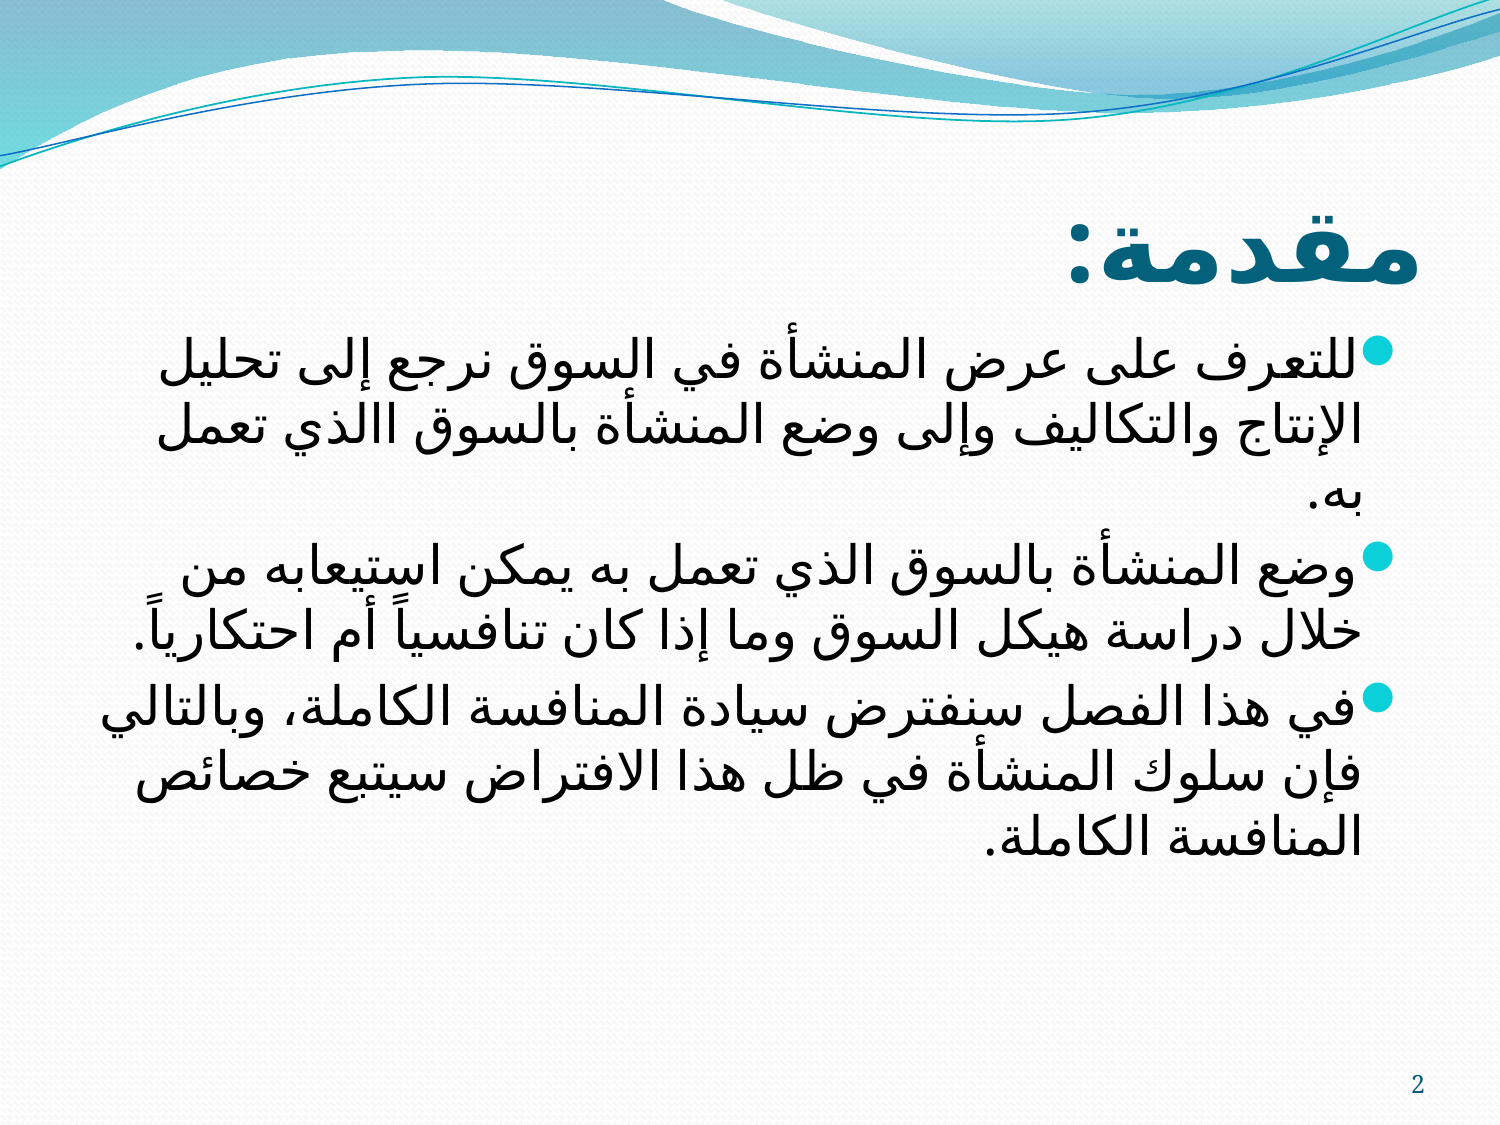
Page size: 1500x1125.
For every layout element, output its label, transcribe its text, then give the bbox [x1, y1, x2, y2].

slide_number 2 [1299, 1042, 1425, 1103]
list للتعرف على عرض المنشأة في السوق نرجع إلى تحليل الإنتاج والتكاليف وإلى وضع المنشأة بالسوق االذي تعمل به. وضع المنشأة بالسوق الذي تعمل به يمكن استيعابه من خلال دراسة هيكل السوق وما إذا كان تنافسياً أم احتكارياً. في هذا الفصل سنفترض سيادة المنافسة الكاملة، وبالتالي فإن سلوك المنشأة في ظل هذا الافتراض سيتبع خصائص المنافسة الكاملة. [75, 317, 1425, 1038]
title مقدمة: [75, 115, 1425, 303]
